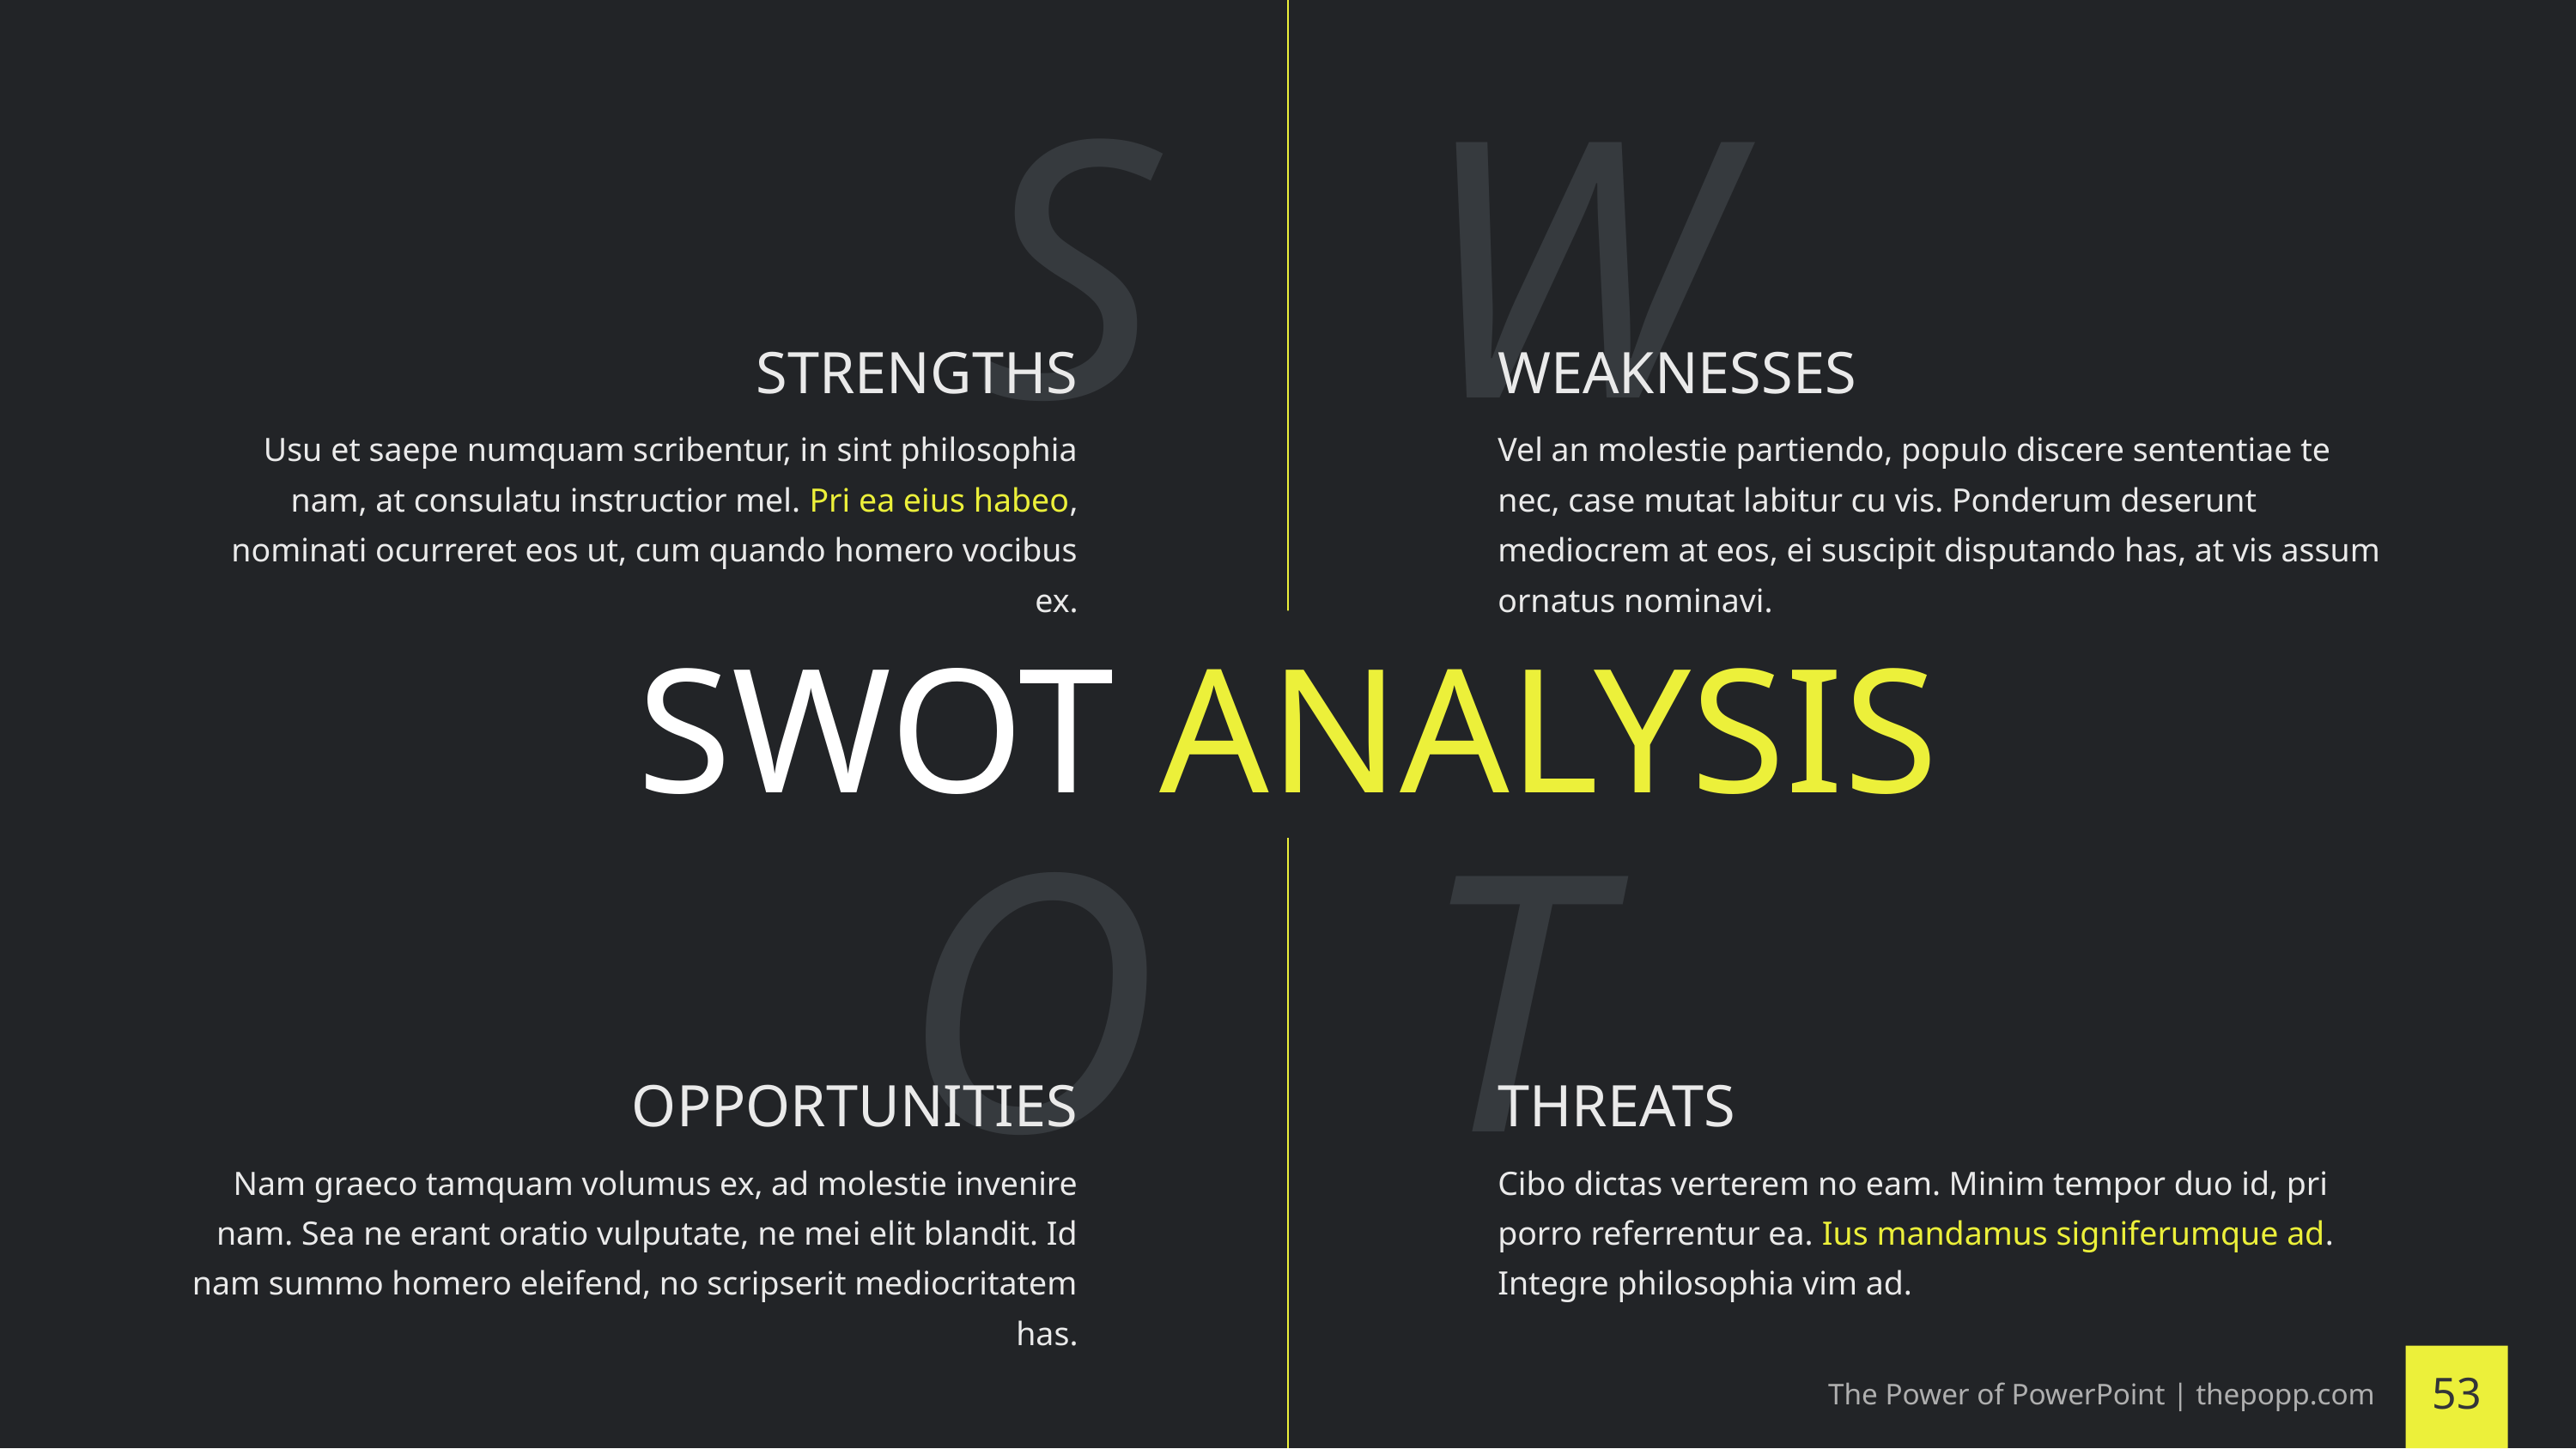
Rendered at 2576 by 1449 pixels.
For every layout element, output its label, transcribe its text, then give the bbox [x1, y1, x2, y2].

list T [1405, 802, 1835, 1175]
list Cibo dictas verterem no eam. Minim tempor duo id, pri porro referrentur ea. Ius mandamus signiferumque ad. Integre philosophia vim ad. [1485, 1144, 2405, 1344]
slide_number 53 [2404, 1356, 2509, 1434]
list STRENGTHS [171, 303, 1091, 411]
list Vel an molestie partiendo, populo discere sententiae te nec, case mutat labitur cu vis. Ponderum deserunt mediocrem at eos, ei suscipit disputando has, at vis assum ornatus nominavi. [1485, 411, 2405, 611]
list O [741, 802, 1171, 1175]
list WEAKNESSES [1485, 303, 2405, 411]
list THREATS [1485, 1037, 2405, 1144]
list S [741, 69, 1171, 442]
list Usu et saepe numquam scribentur, in sint philosophia nam, at consulatu instructior mel. Pri ea eius habeo, nominati ocurreret eos ut, cum quando homero vocibus ex. [171, 411, 1091, 611]
footer The Power of PowerPoint | thepopp.com [1519, 1356, 2389, 1434]
list Nam graeco tamquam volumus ex, ad molestie invenire nam. Sea ne erant oratio vulputate, ne mei elit blandit. Id nam summo homero eleifend, no scripserit mediocritatem has. [171, 1144, 1091, 1344]
list OPPORTUNITIES [171, 1037, 1091, 1144]
title SWOT ANALYSIS [109, 610, 2467, 838]
list W [1405, 69, 1835, 442]
